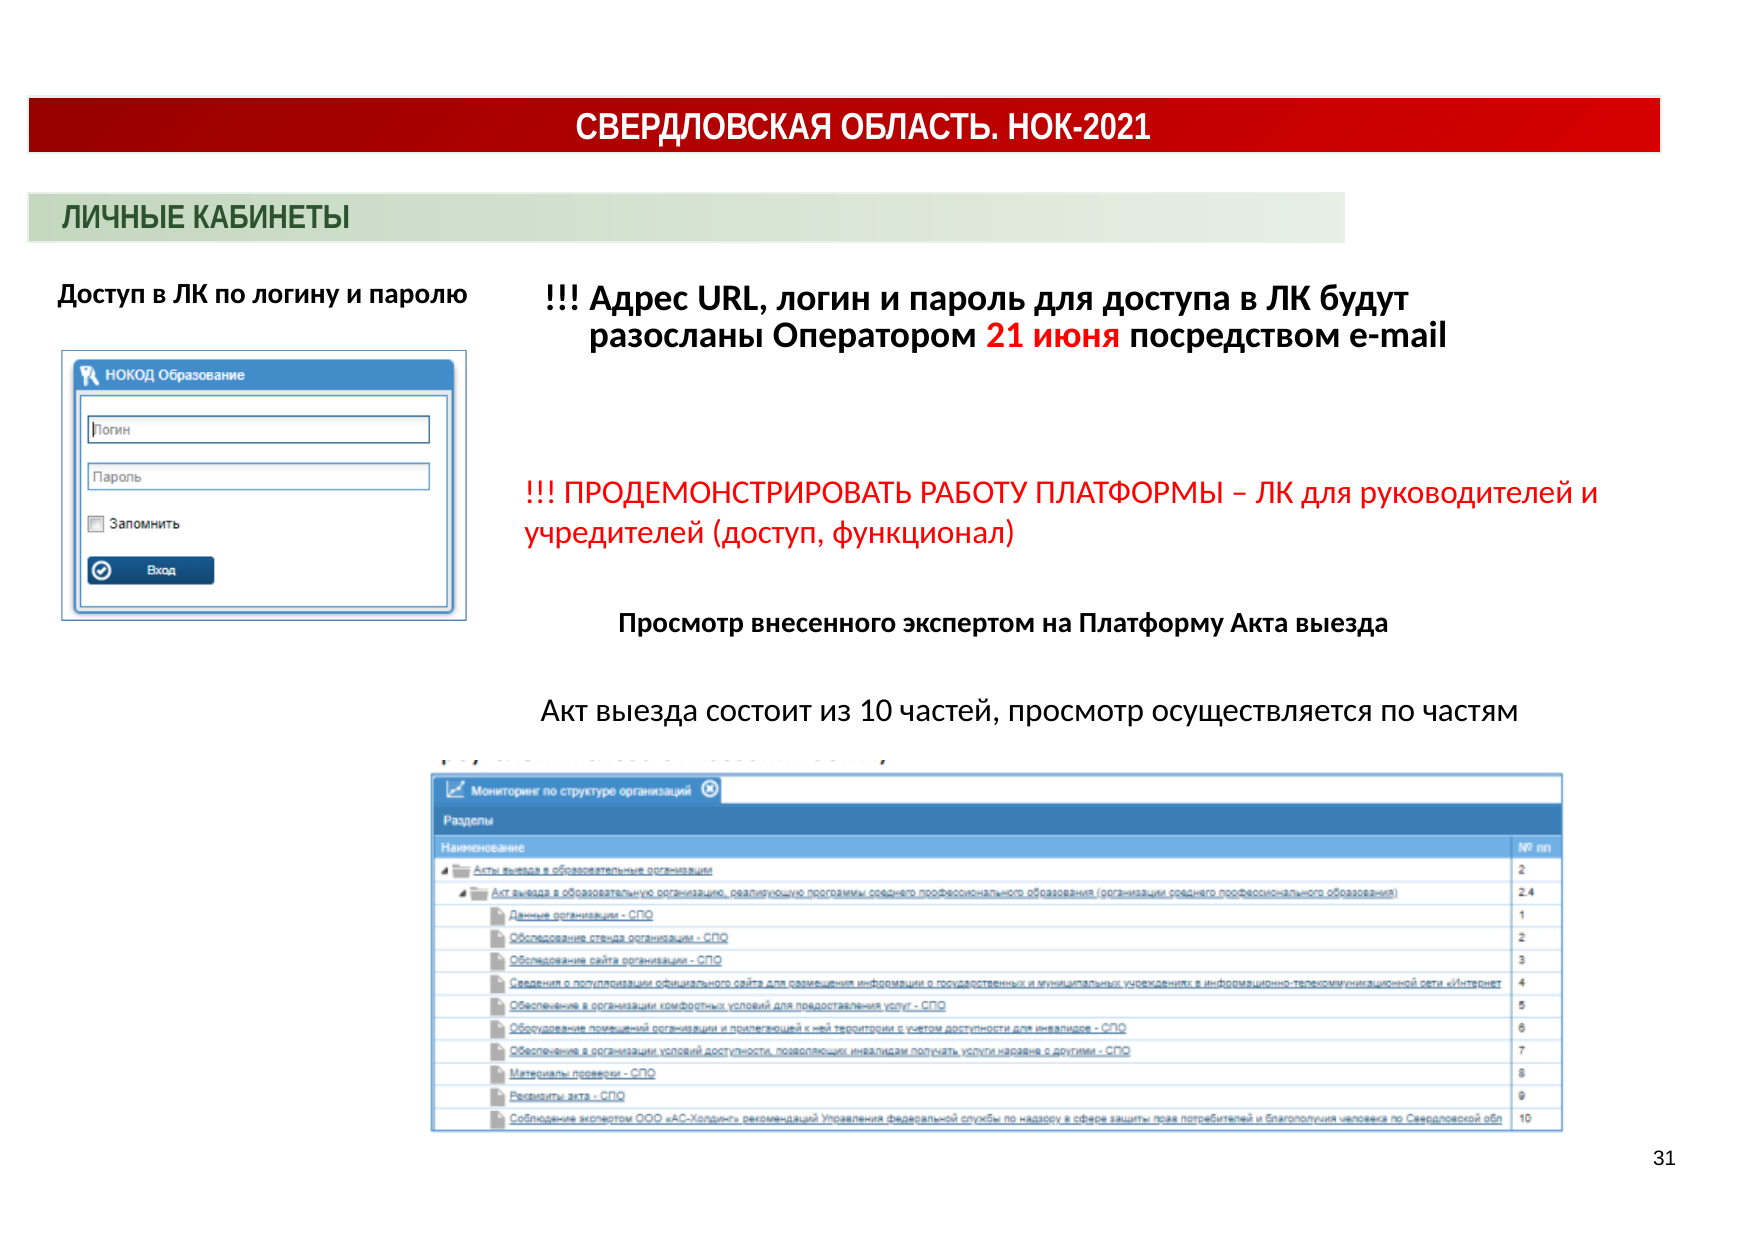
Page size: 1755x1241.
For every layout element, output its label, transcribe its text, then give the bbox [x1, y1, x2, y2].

picture [27, 336, 492, 630]
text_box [27, 96, 1662, 154]
text_box !!! ПРОДЕМОНСТРИРОВАТЬ РАБОТУ ПЛАТФОРМЫ – ЛК для руководителей и учредителей (доступ, функционал) [509, 422, 1662, 558]
table_header Просмотр внесенного экспертом на Платформу Акта выезда [533, 600, 1475, 650]
table_header !!! Адрес URL, логин и пароль для доступа в ЛК будут разосланы Оператором 21 июня посредством e-mail [533, 282, 1507, 357]
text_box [27, 192, 1344, 243]
table_header Доступ в ЛК по логину и паролю [35, 271, 491, 321]
picture [409, 760, 1599, 1144]
table_header Акт выезда состоит из 10 частей, просмотр осуществляется по частям [498, 689, 1563, 738]
slide_number 31 [1283, 1136, 1694, 1223]
